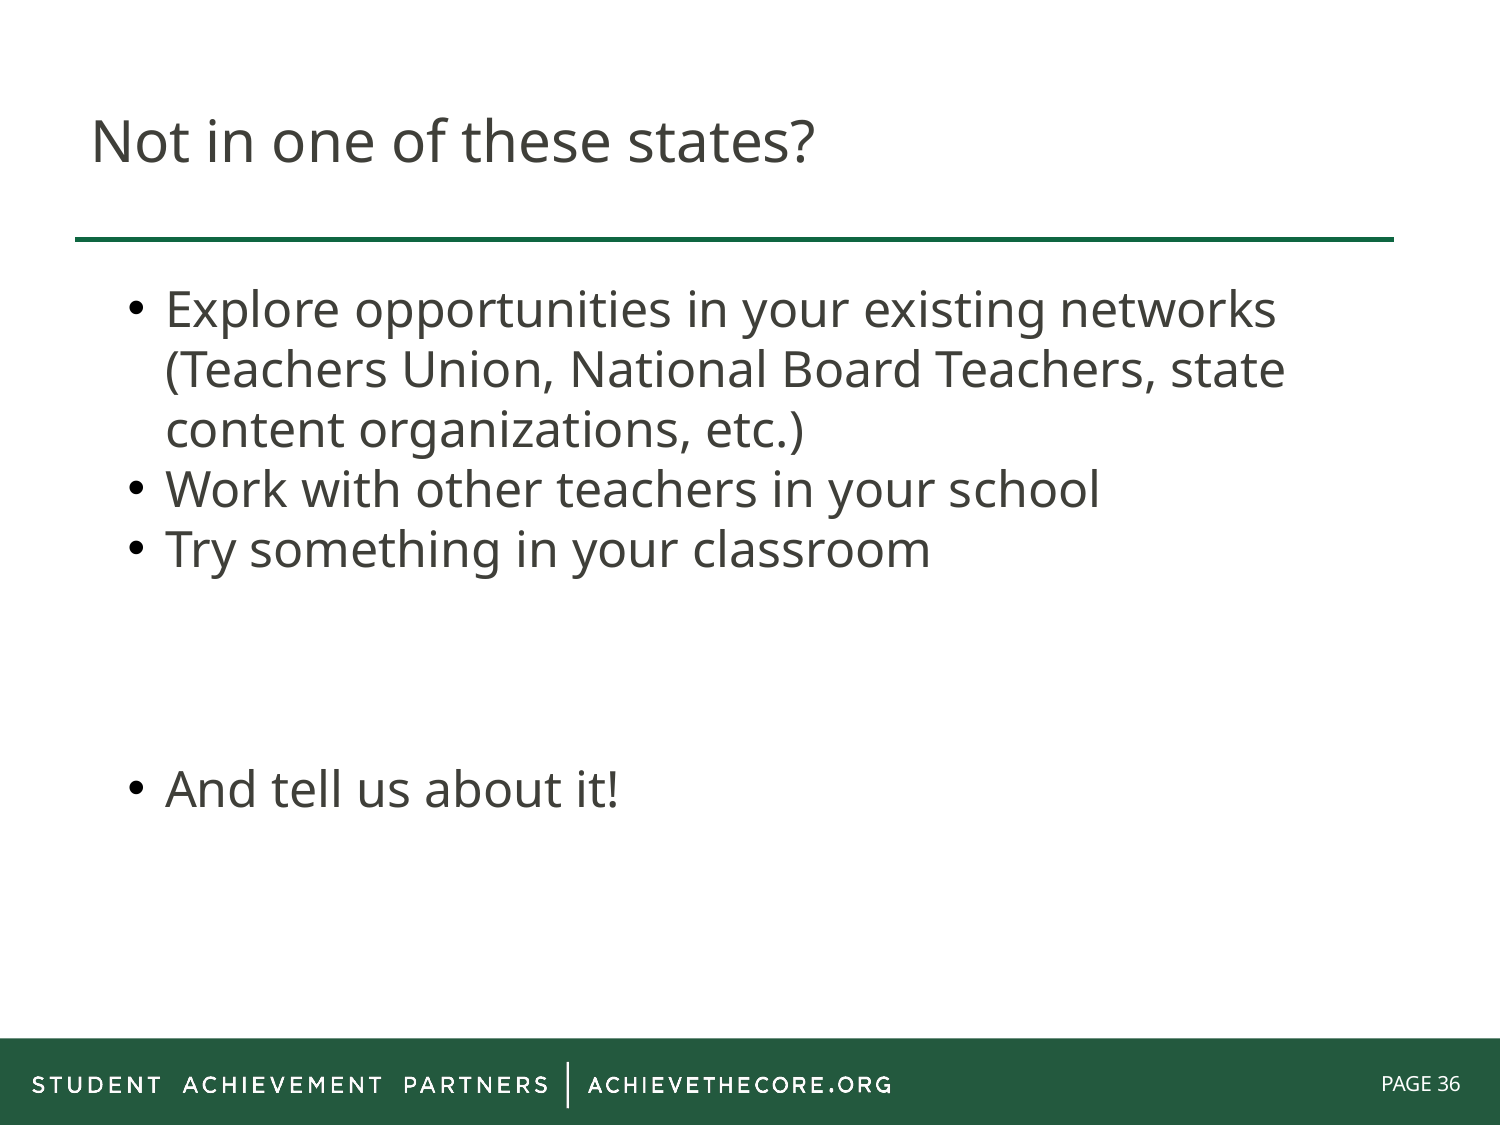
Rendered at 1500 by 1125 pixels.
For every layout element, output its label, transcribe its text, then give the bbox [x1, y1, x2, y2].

title Not in one of these states? [75, 45, 1425, 233]
list Explore opportunities in your existing networks (Teachers Union, National Board Teachers, state content organizations, etc.) Work with other teachers in your school Try something in your classroom And tell us about it! [75, 262, 1425, 1005]
picture [12, 1055, 911, 1112]
